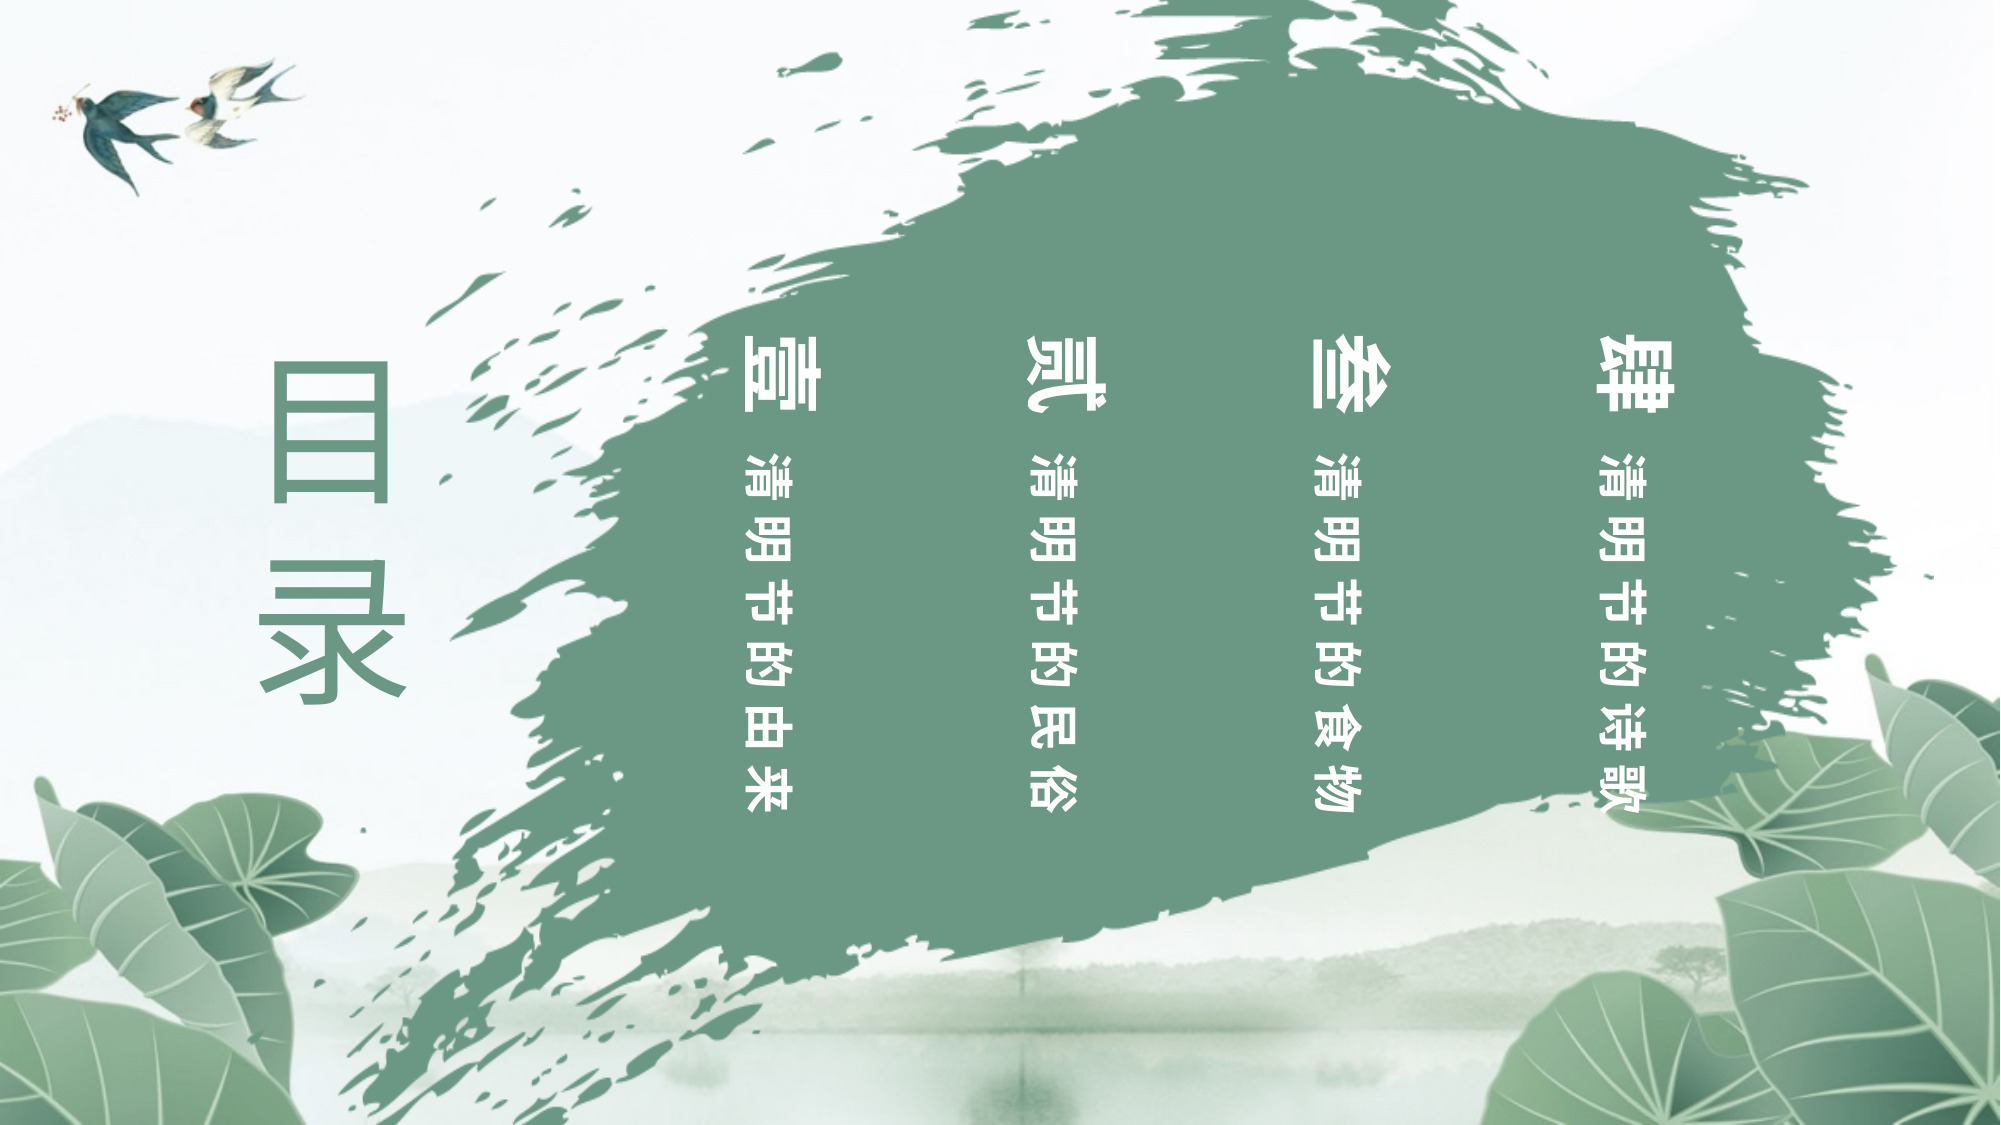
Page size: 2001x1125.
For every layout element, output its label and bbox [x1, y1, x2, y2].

picture [0, 0, 2000, 1125]
text_box [710, 317, 1695, 888]
